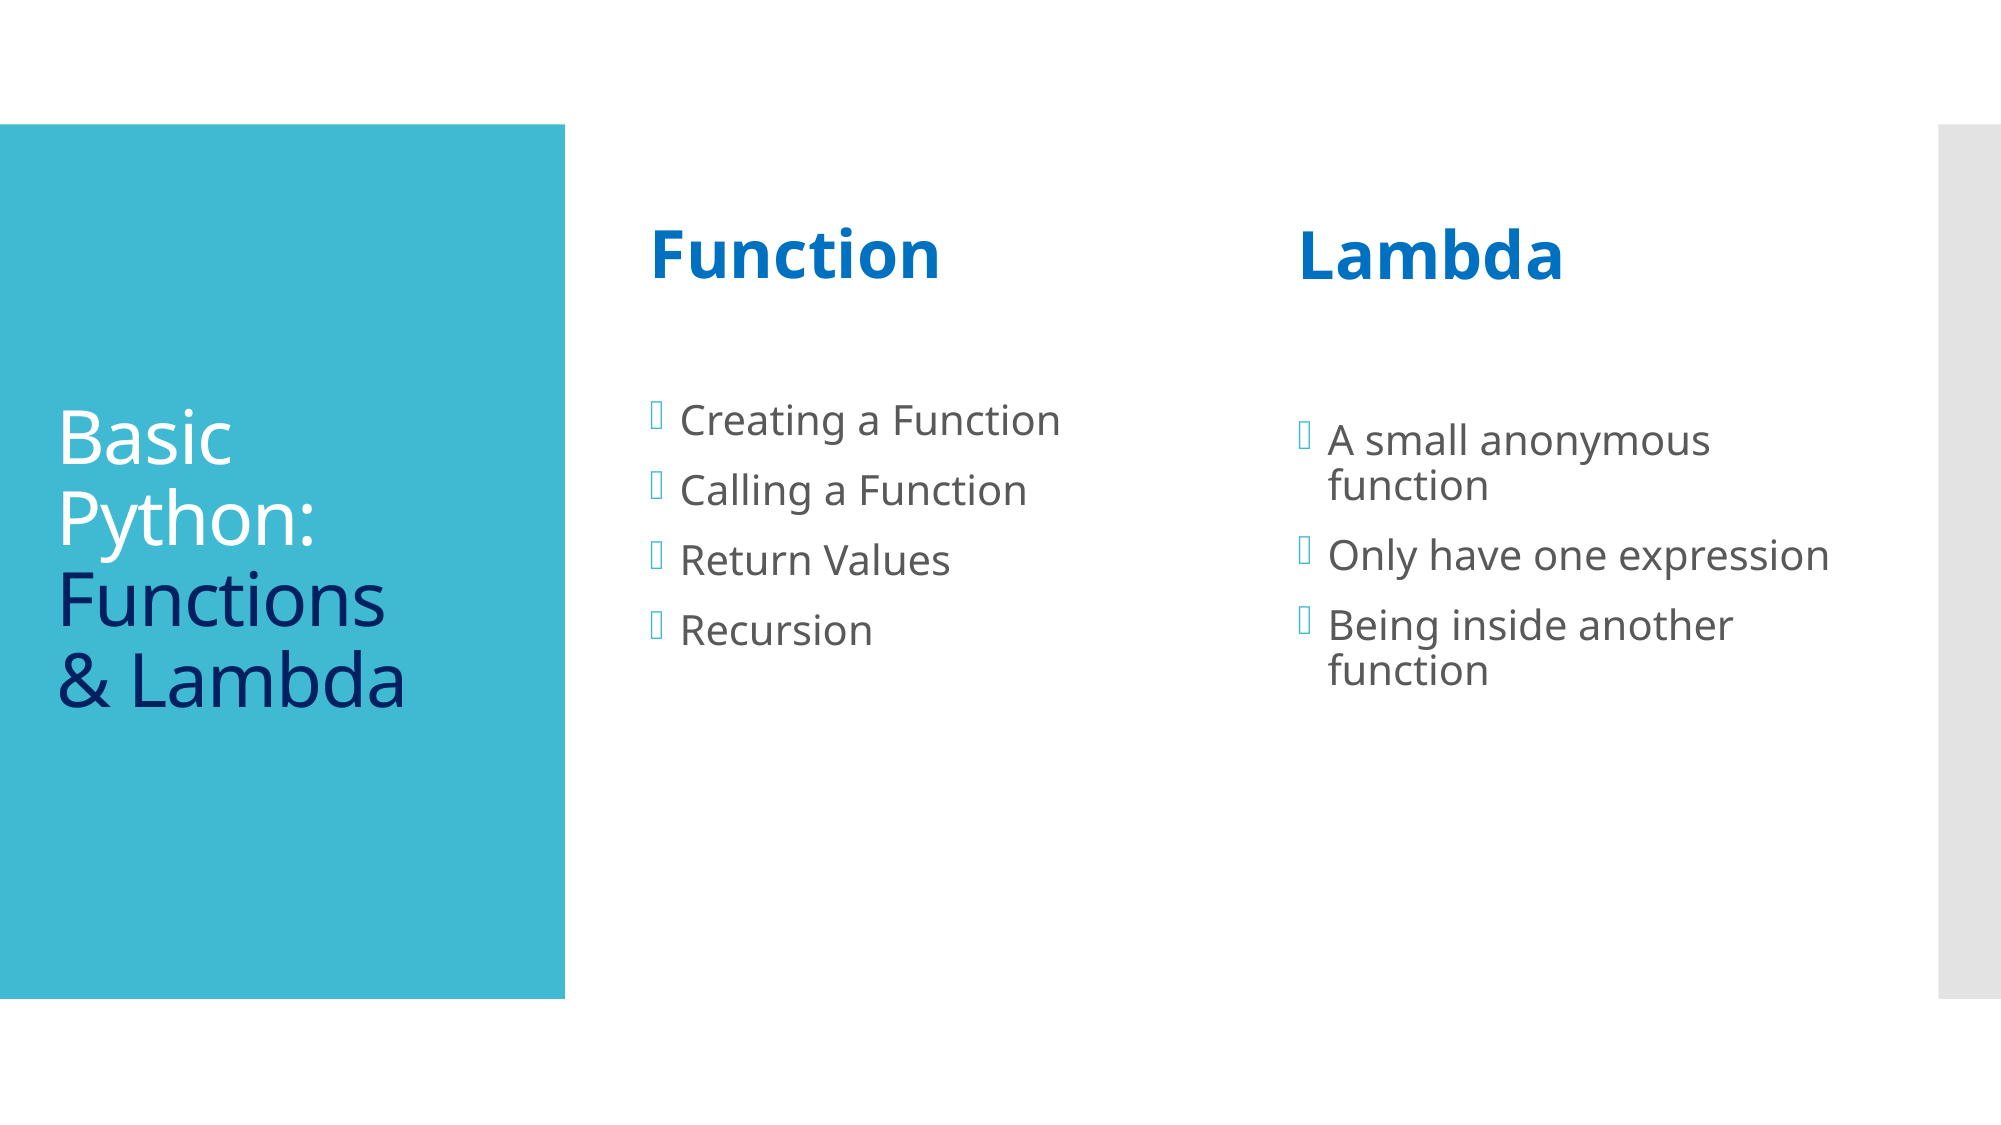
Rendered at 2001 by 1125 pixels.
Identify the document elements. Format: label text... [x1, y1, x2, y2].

list Lambda [1282, 167, 1853, 302]
list Creating a Function Calling a Function Return Values Recursion [634, 316, 1205, 977]
list Function [634, 167, 1205, 301]
list A small anonymous function Only have one expression Being inside another function [1282, 336, 1853, 977]
title Basic Python: Functions & Lambda [41, 184, 525, 940]
